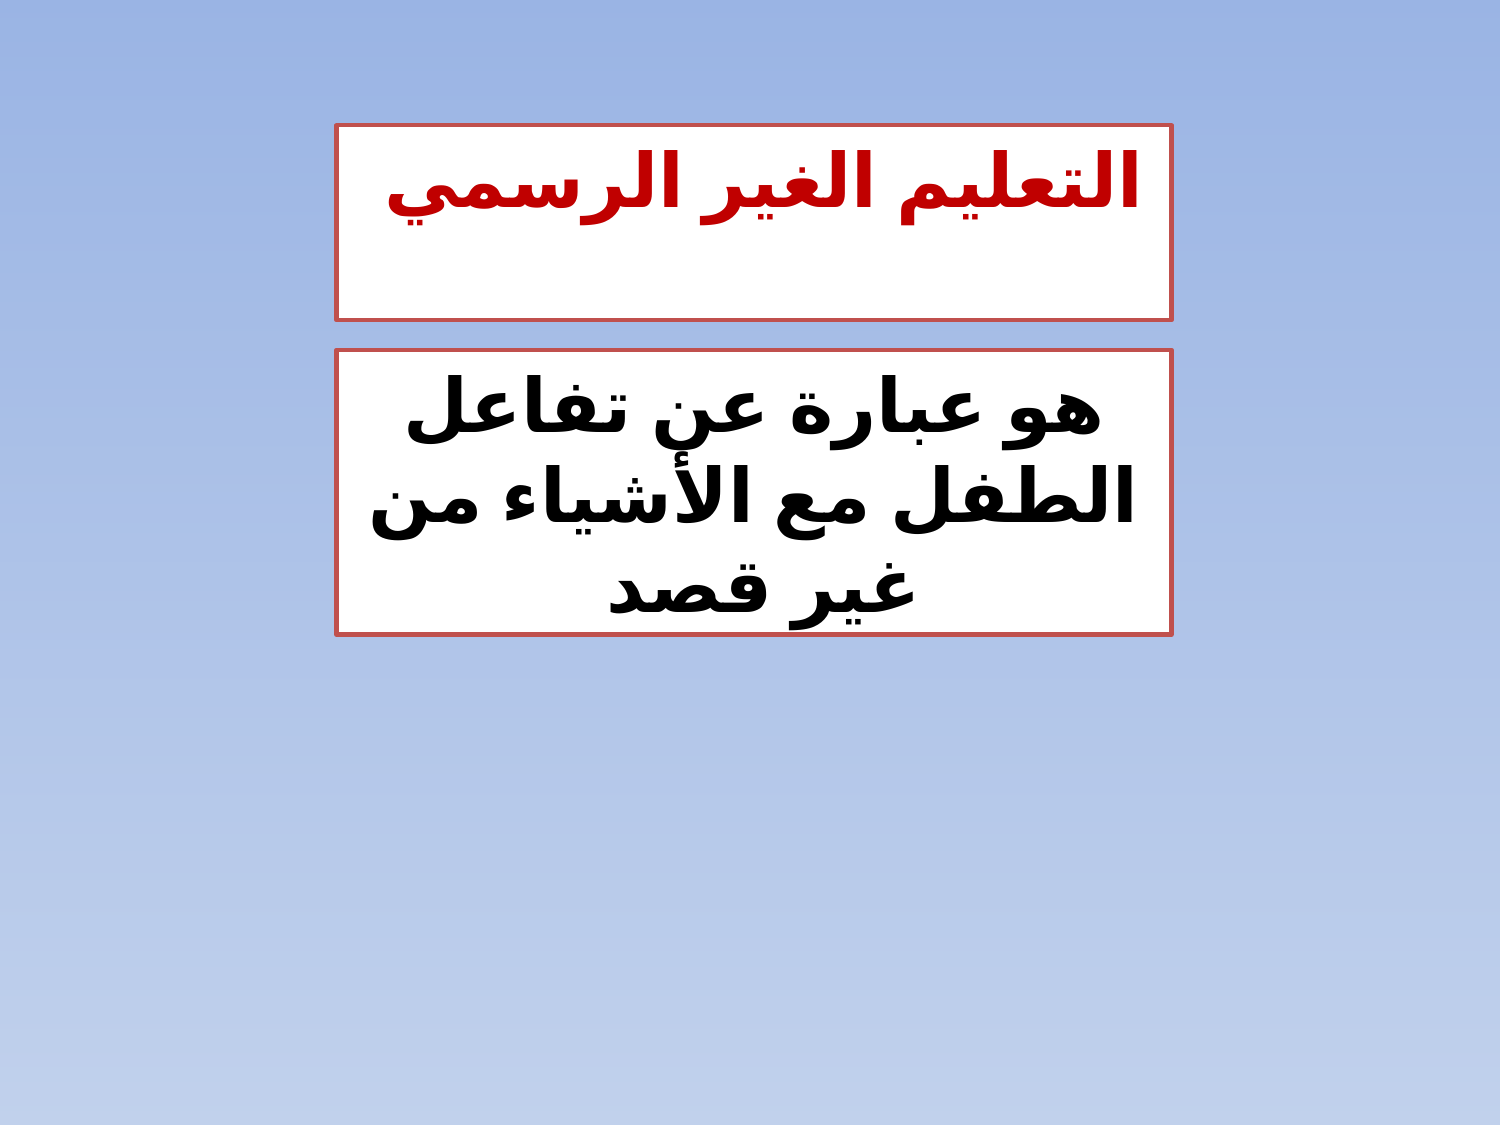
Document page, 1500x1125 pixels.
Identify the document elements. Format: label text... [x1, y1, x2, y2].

text_box هو عبارة عن تفاعل الطفل مع الأشياء من غير قصد [334, 348, 1174, 637]
text_box التعليم الغير الرسمي [334, 123, 1174, 322]
